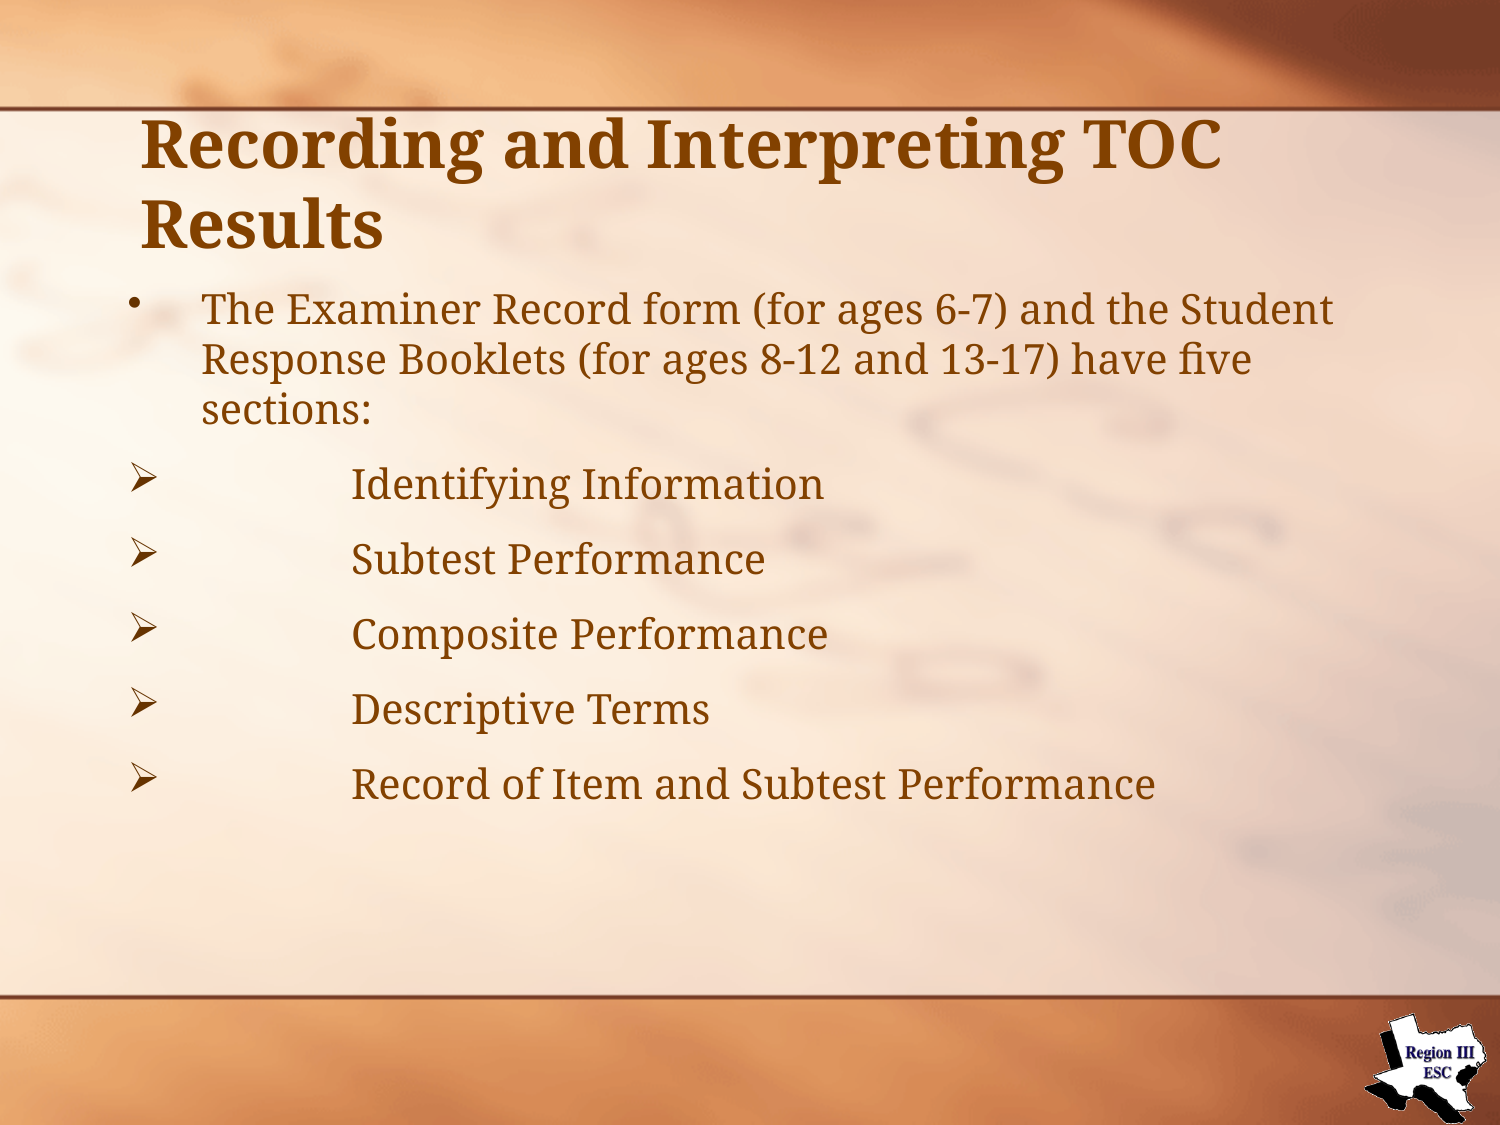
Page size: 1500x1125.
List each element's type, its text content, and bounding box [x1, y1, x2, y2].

title Recording and Interpreting TOC Results [125, 125, 1425, 270]
list The Examiner Record form (for ages 6-7) and the Student Response Booklets (for ages 8-12 and 13-17) have five sections: Identifying Information Subtest Performance Composite Performance Descriptive Terms Record of Item and Subtest Performance [112, 275, 1413, 950]
picture [0, 0, 1500, 1125]
